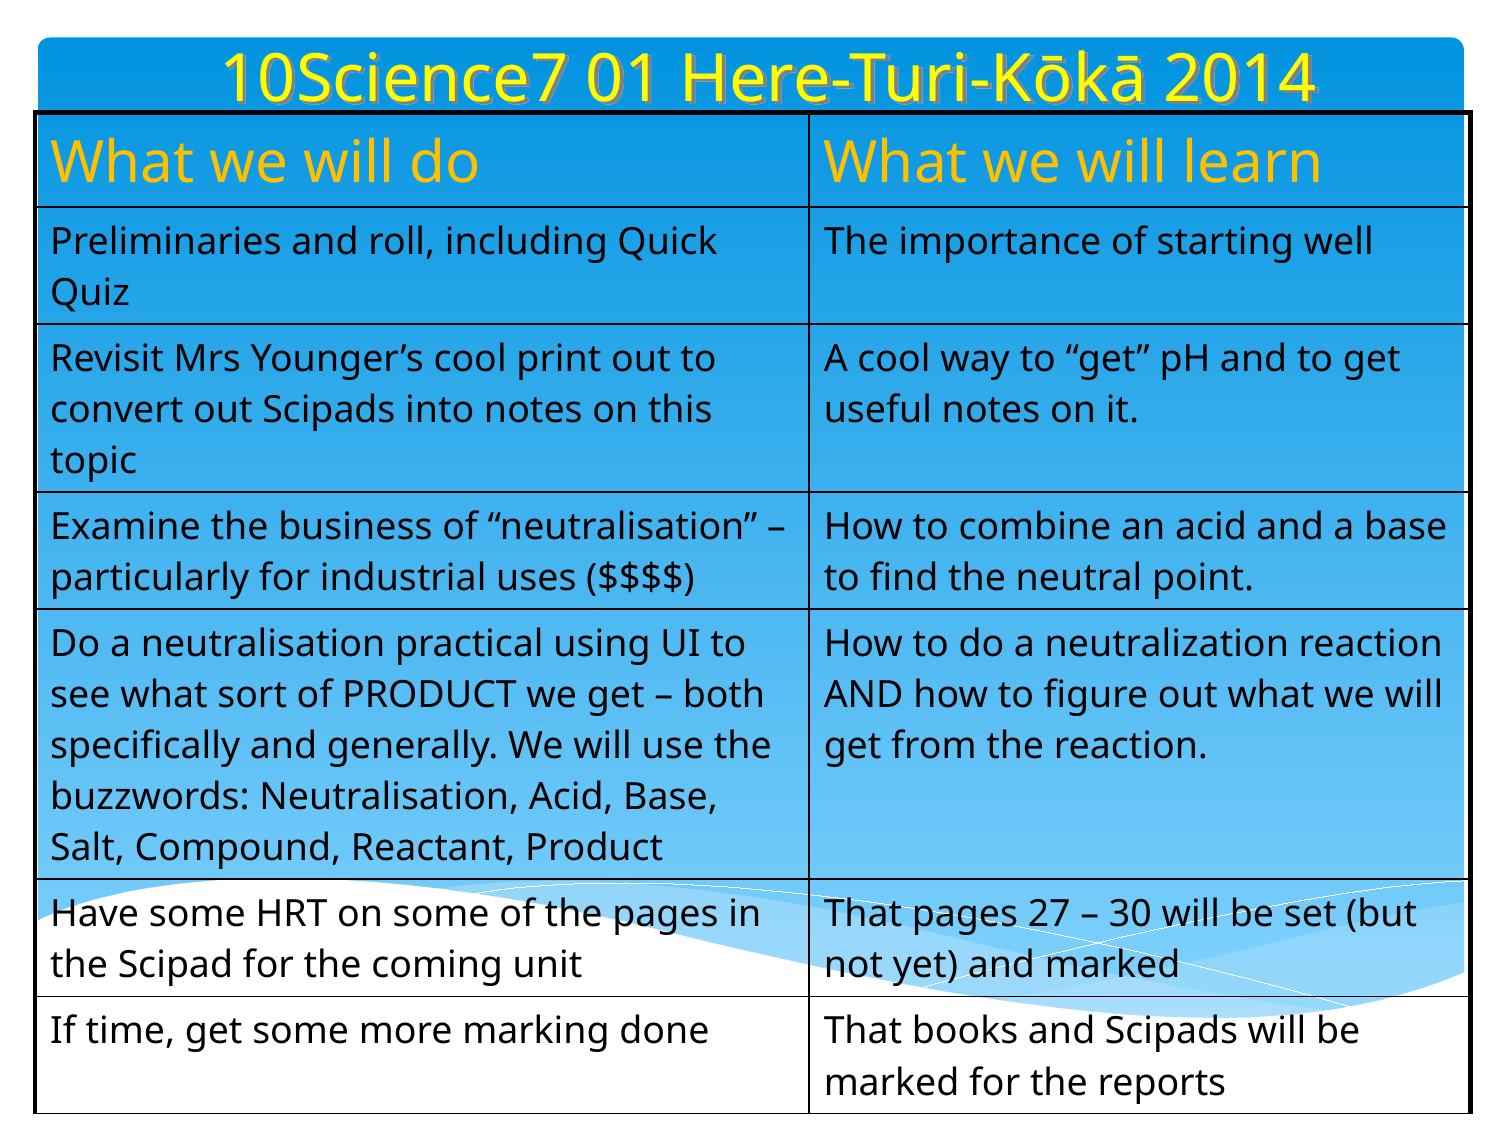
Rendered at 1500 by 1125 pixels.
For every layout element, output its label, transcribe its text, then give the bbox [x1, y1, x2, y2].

table_cell How to combine an acid and a base to find the neutral point. [810, 493, 1468, 608]
table_cell That pages 27 – 30 will be set (but not yet) and marked [810, 880, 1468, 996]
table_header What we will learn [810, 115, 1468, 206]
table_cell Examine the business of “neutralisation” – particularly for industrial uses ($$$$) [37, 493, 808, 608]
table_cell Preliminaries and roll, including Quick Quiz [37, 208, 808, 323]
table_cell If time, get some more marking done [37, 997, 808, 1113]
table_cell Revisit Mrs Younger’s cool print out to convert out Scipads into notes on this topic [37, 325, 808, 491]
table_cell That books and Scipads will be marked for the reports [810, 997, 1468, 1113]
table_header What we will do [37, 115, 808, 206]
table_cell Do a neutralisation practical using UI to see what sort of PRODUCT we get – both specifically and generally. We will use the buzzwords: Neutralisation, Acid, Base, Salt, Compound, Reactant, Product [37, 610, 808, 878]
table_cell Have some HRT on some of the pages in the Scipad for the coming unit [37, 880, 808, 996]
text_box 10Science7 01 Here-Turi-Kōkā 2014 [162, 24, 1375, 110]
table_cell The importance of starting well [810, 208, 1468, 323]
table_cell How to do a neutralization reaction AND how to figure out what we will get from the reaction. [810, 610, 1468, 878]
table_cell A cool way to “get” pH and to get useful notes on it. [810, 325, 1468, 491]
